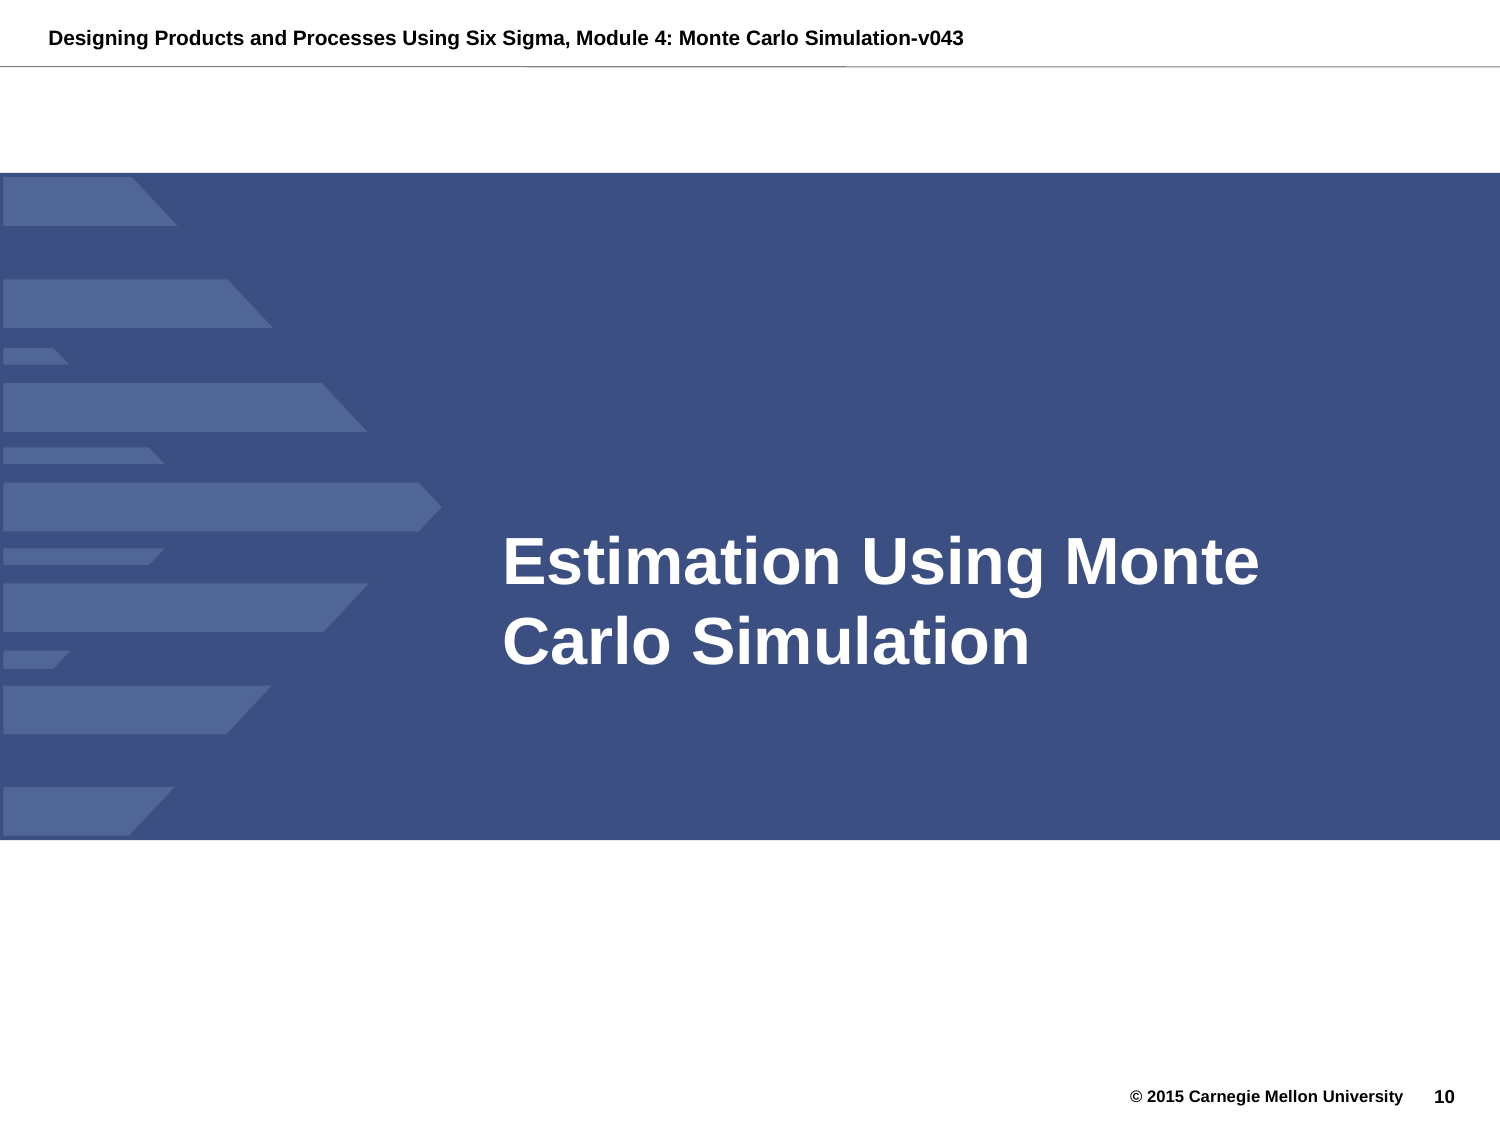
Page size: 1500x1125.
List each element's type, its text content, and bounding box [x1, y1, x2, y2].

text_box [0, 172, 1500, 841]
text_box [3, 176, 442, 836]
text_box Estimation Using Monte Carlo Simulation [487, 439, 1438, 757]
